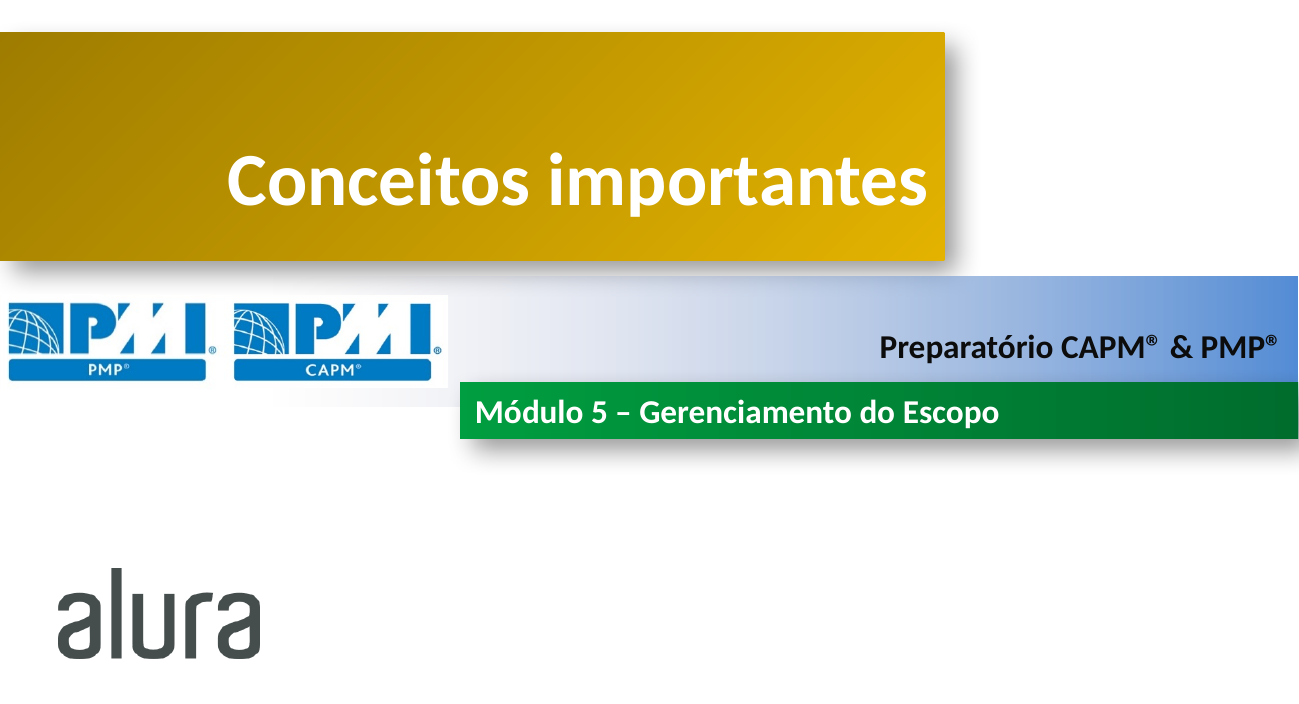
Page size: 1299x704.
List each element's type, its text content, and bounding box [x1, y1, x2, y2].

text_box Conceitos importantes [0, 32, 945, 261]
text_box Preparatório CAPM® & PMP® [452, 317, 1298, 374]
text_box [270, 374, 1298, 407]
text_box [270, 276, 1298, 317]
picture [58, 568, 260, 660]
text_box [0, 294, 449, 390]
text_box Módulo 5 – Gerenciamento do Escopo [460, 382, 1299, 439]
